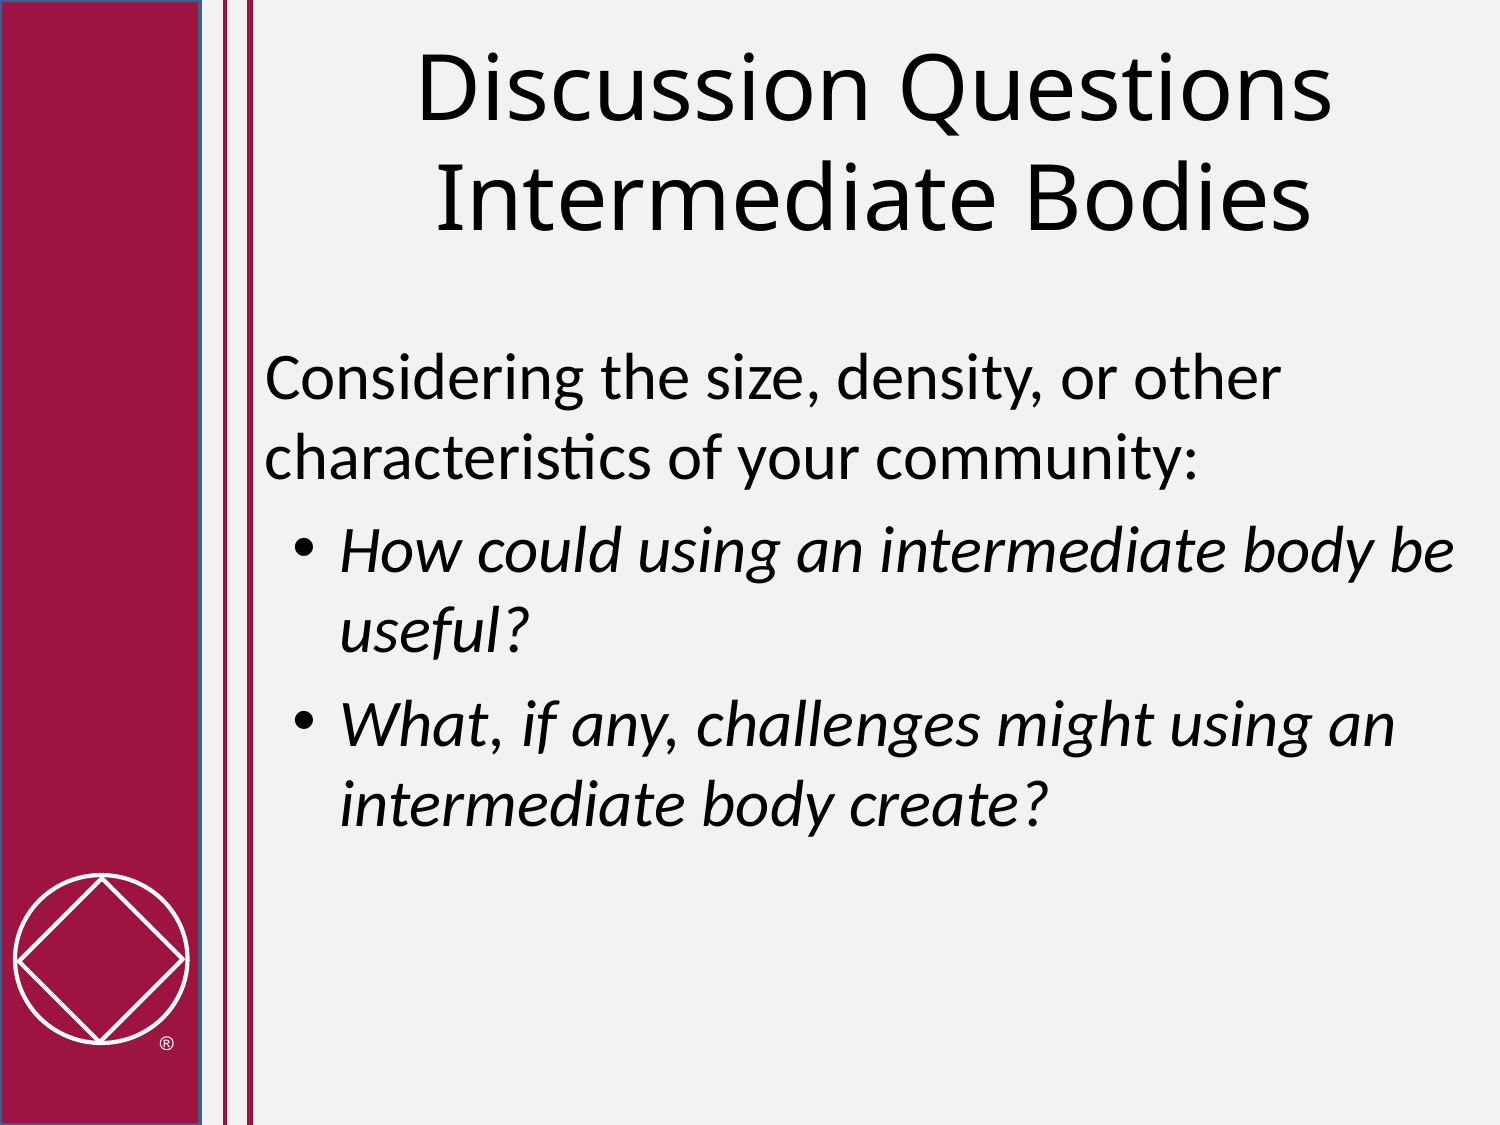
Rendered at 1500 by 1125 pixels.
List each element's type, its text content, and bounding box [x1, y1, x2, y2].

list Considering the size, density, or other characteristics of your community: How could using an intermediate body be useful? What, if any, challenges might using an intermediate body create? [249, 324, 1500, 1005]
title Discussion Questions Intermediate Bodies [249, 45, 1500, 233]
